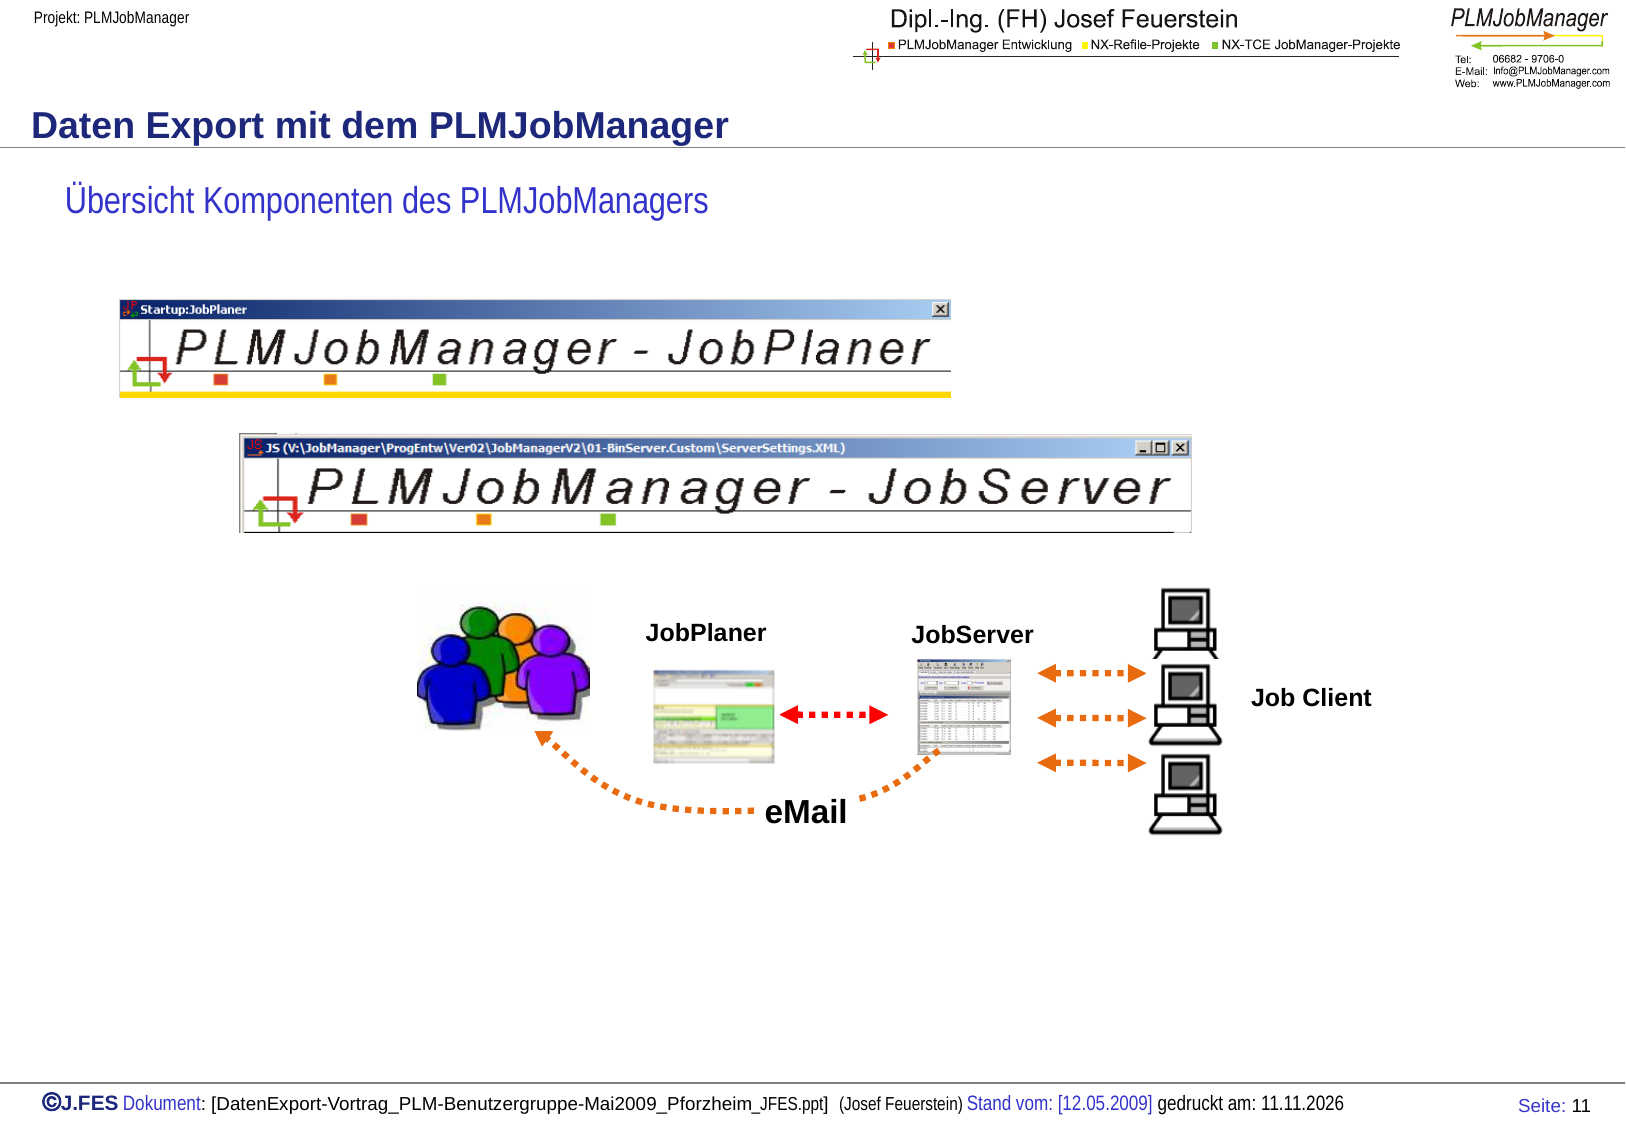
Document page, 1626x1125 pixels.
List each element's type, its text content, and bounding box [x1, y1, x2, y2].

text_box [1131, 667, 1140, 680]
text_box [546, 731, 924, 812]
text_box Übersicht Komponenten des PLMJobManagers [49, 168, 983, 229]
title Daten Export mit dem PLMJobManager [31, 73, 1600, 147]
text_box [1146, 659, 1226, 748]
text_box [1037, 666, 1050, 680]
text_box [873, 708, 889, 722]
text_box eMail [758, 790, 855, 835]
picture [239, 433, 1192, 533]
text_box JobServer [911, 618, 1045, 649]
picture [917, 659, 1012, 755]
picture [645, 662, 780, 773]
picture [417, 591, 590, 731]
picture [118, 298, 951, 398]
text_box JobPlaner [645, 616, 809, 647]
text_box [1131, 756, 1141, 770]
text_box [784, 708, 792, 721]
text_box [1134, 711, 1141, 725]
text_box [1146, 748, 1226, 840]
text_box [1037, 711, 1050, 725]
text_box Job Client [1250, 681, 1546, 712]
text_box [1037, 756, 1050, 769]
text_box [1146, 583, 1226, 659]
